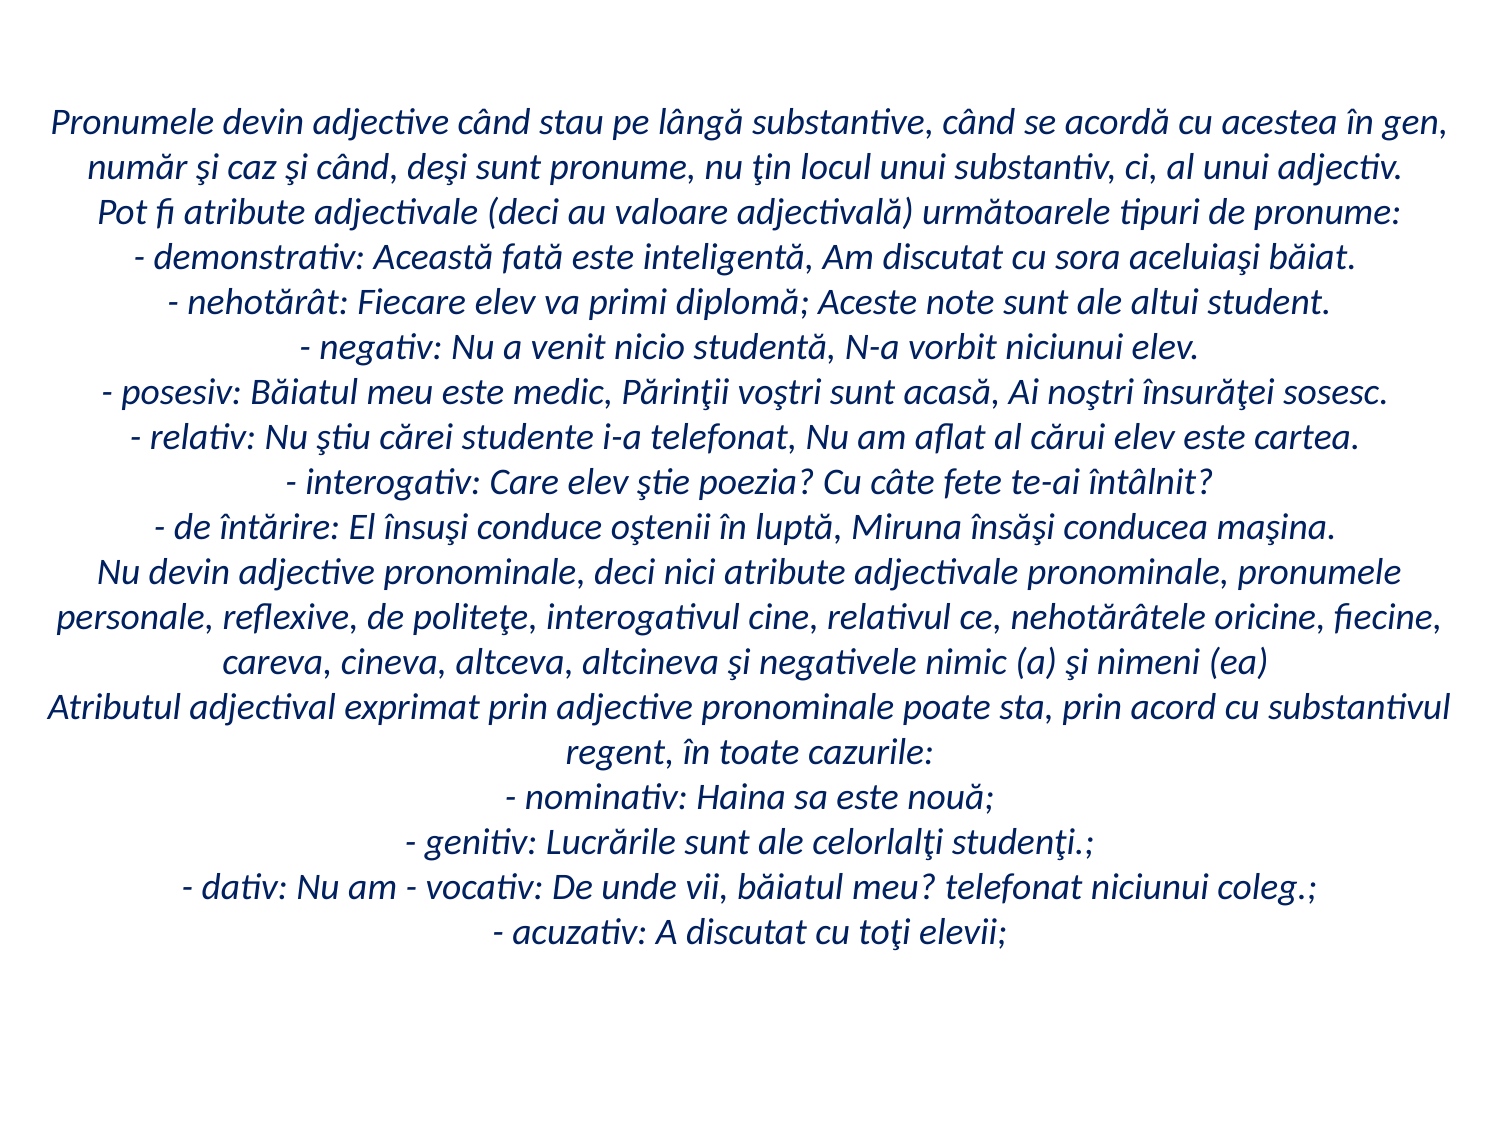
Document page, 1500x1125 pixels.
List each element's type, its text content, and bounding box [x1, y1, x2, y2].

text_box Pronumele devin adjective când stau pe lângă substantive, când se acordă cu acestea în gen, număr şi caz şi când, deşi sunt pronume, nu ţin locul unui substantiv, ci, al unui adjectiv. Pot fi atribute adjectivale (deci au valoare adjectivală) următoarele tipuri de pronume: - demonstrativ: Această fată este inteligentă, Am discutat cu sora aceluiaşi băiat. - nehotărât: Fiecare elev va primi diplomă; Aceste note sunt ale altui student. - negativ: Nu a venit nicio studentă, N-a vorbit niciunui elev. - posesiv: Băiatul meu este medic, Părinţii voştri sunt acasă, Ai noştri însurăţei sosesc. - relativ: Nu ştiu cărei studente i-a telefonat, Nu am aflat al cărui elev este cartea. - interogativ: Care elev ştie poezia? Cu câte fete te-ai întâlnit? - de întărire: El însuşi conduce oştenii în luptă, Miruna însăşi conducea maşina. Nu devin adjective pronominale, deci nici atribute adjectivale pronominale, pronumele personale, reflexive, de politeţe, interogativul cine, relativul ce, nehotărâtele oricine, fiecine, careva, cineva, altceva, altcineva şi negativele nimic (a) şi nimeni (ea) Atributul adjectival exprimat prin adjective pronominale poate sta, prin acord cu substantivul regent, în toate cazurile: - nominativ: Haina sa este nouă; - genitiv: Lucrările sunt ale celorlalţi studenţi.; - dativ: Nu am - vocativ: De unde vii, băiatul meu? telefonat niciunui coleg.; - acuzativ: A discutat cu toţi elevii; [0, 90, 1500, 988]
